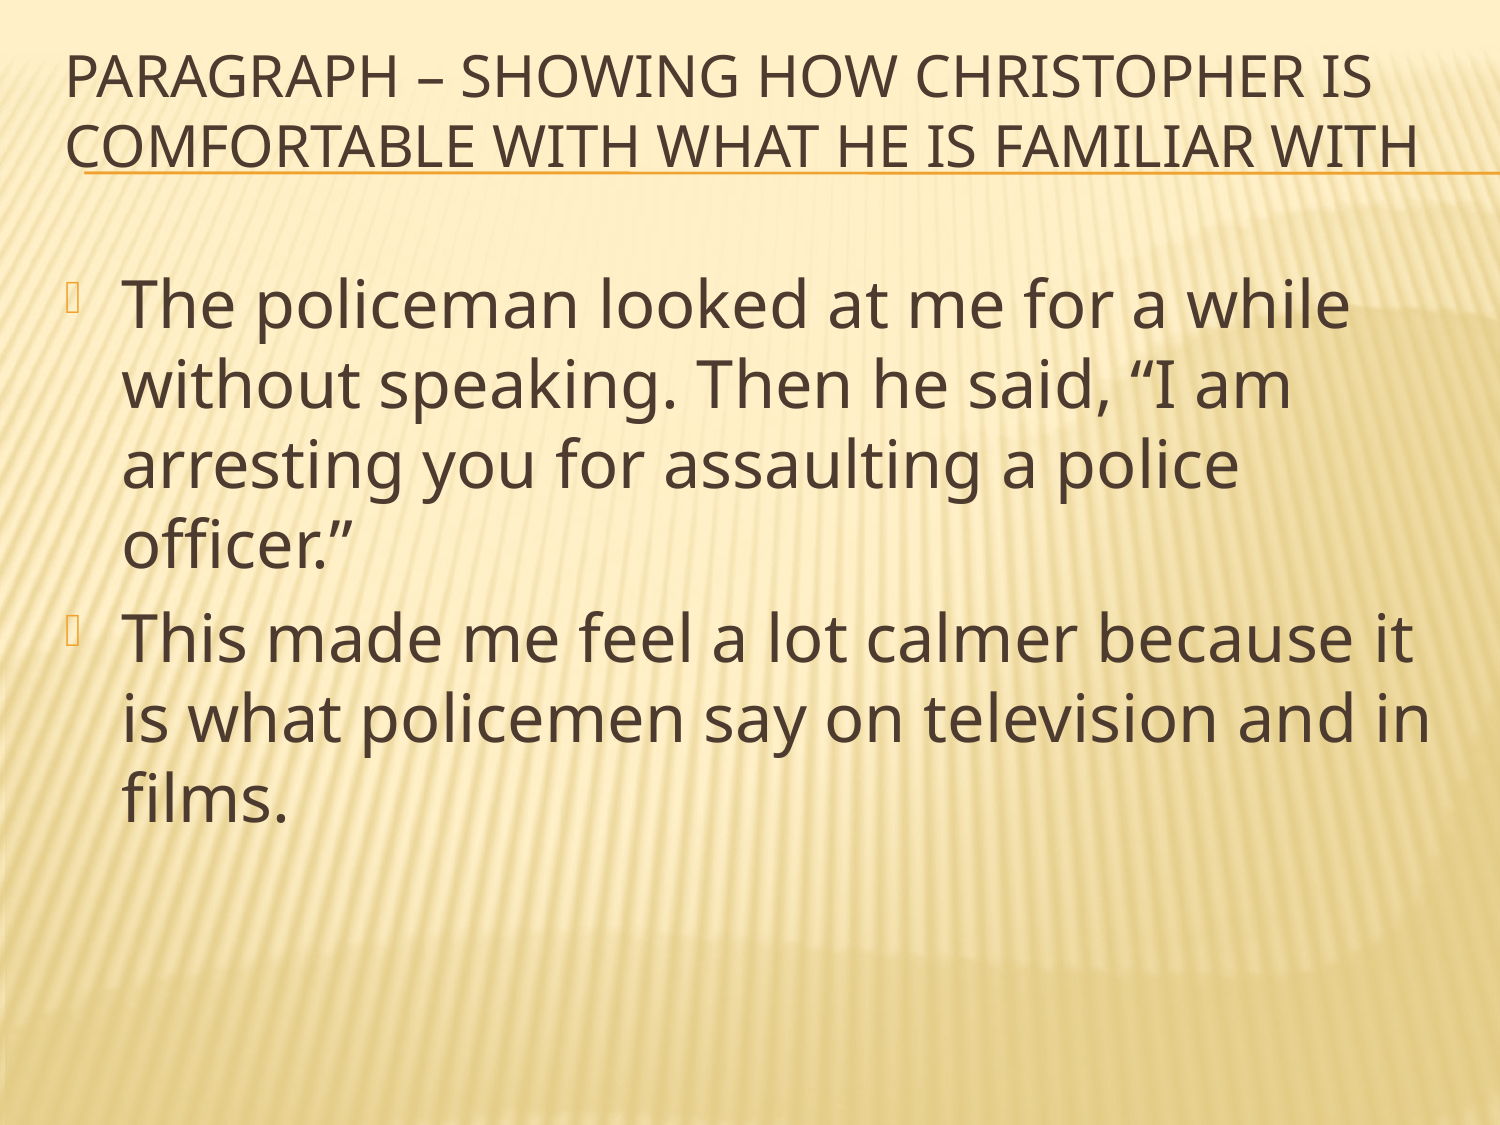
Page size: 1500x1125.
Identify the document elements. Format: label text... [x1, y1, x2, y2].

list The policeman looked at me for a while without speaking. Then he said, “I am arresting you for assaulting a police officer.” This made me feel a lot calmer because it is what policemen say on television and in films. [50, 254, 1475, 998]
title paragraph – showing how Christopher is comfortable with what he is familiar with [50, 75, 1475, 213]
